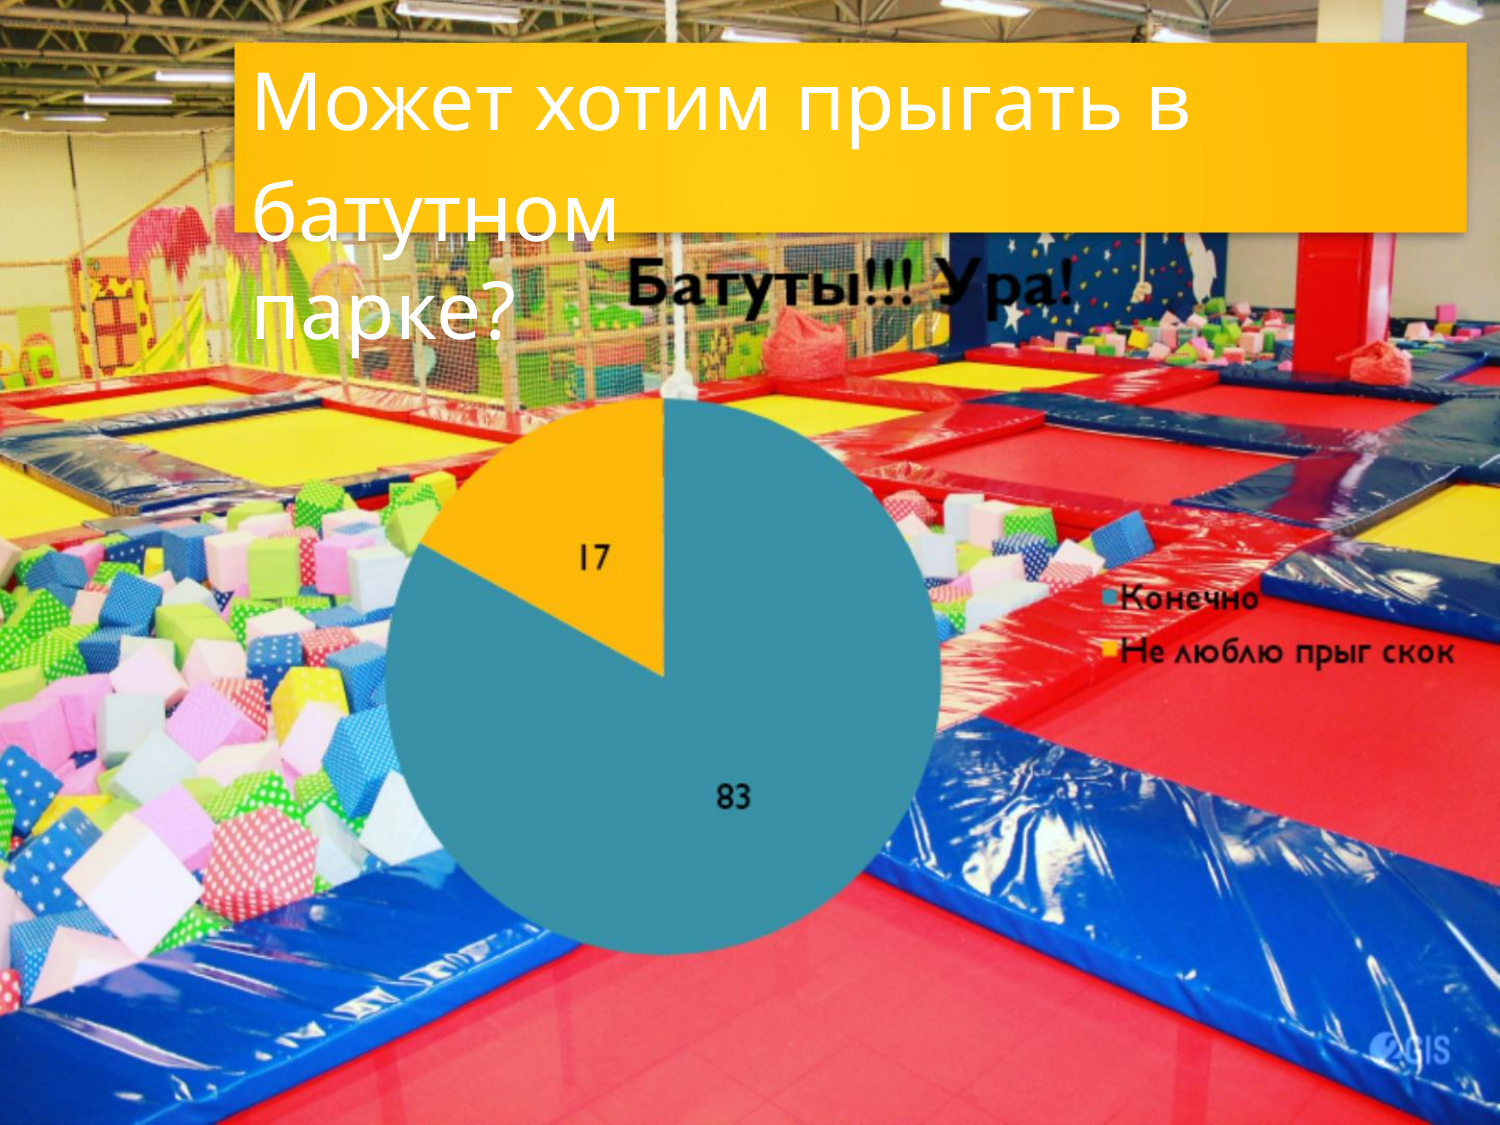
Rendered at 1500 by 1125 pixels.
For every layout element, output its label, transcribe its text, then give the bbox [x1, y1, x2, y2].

text_box Может хотим прыгать в батутном парке? [250, 35, 1442, 356]
text_box [0, 0, 1500, 1125]
